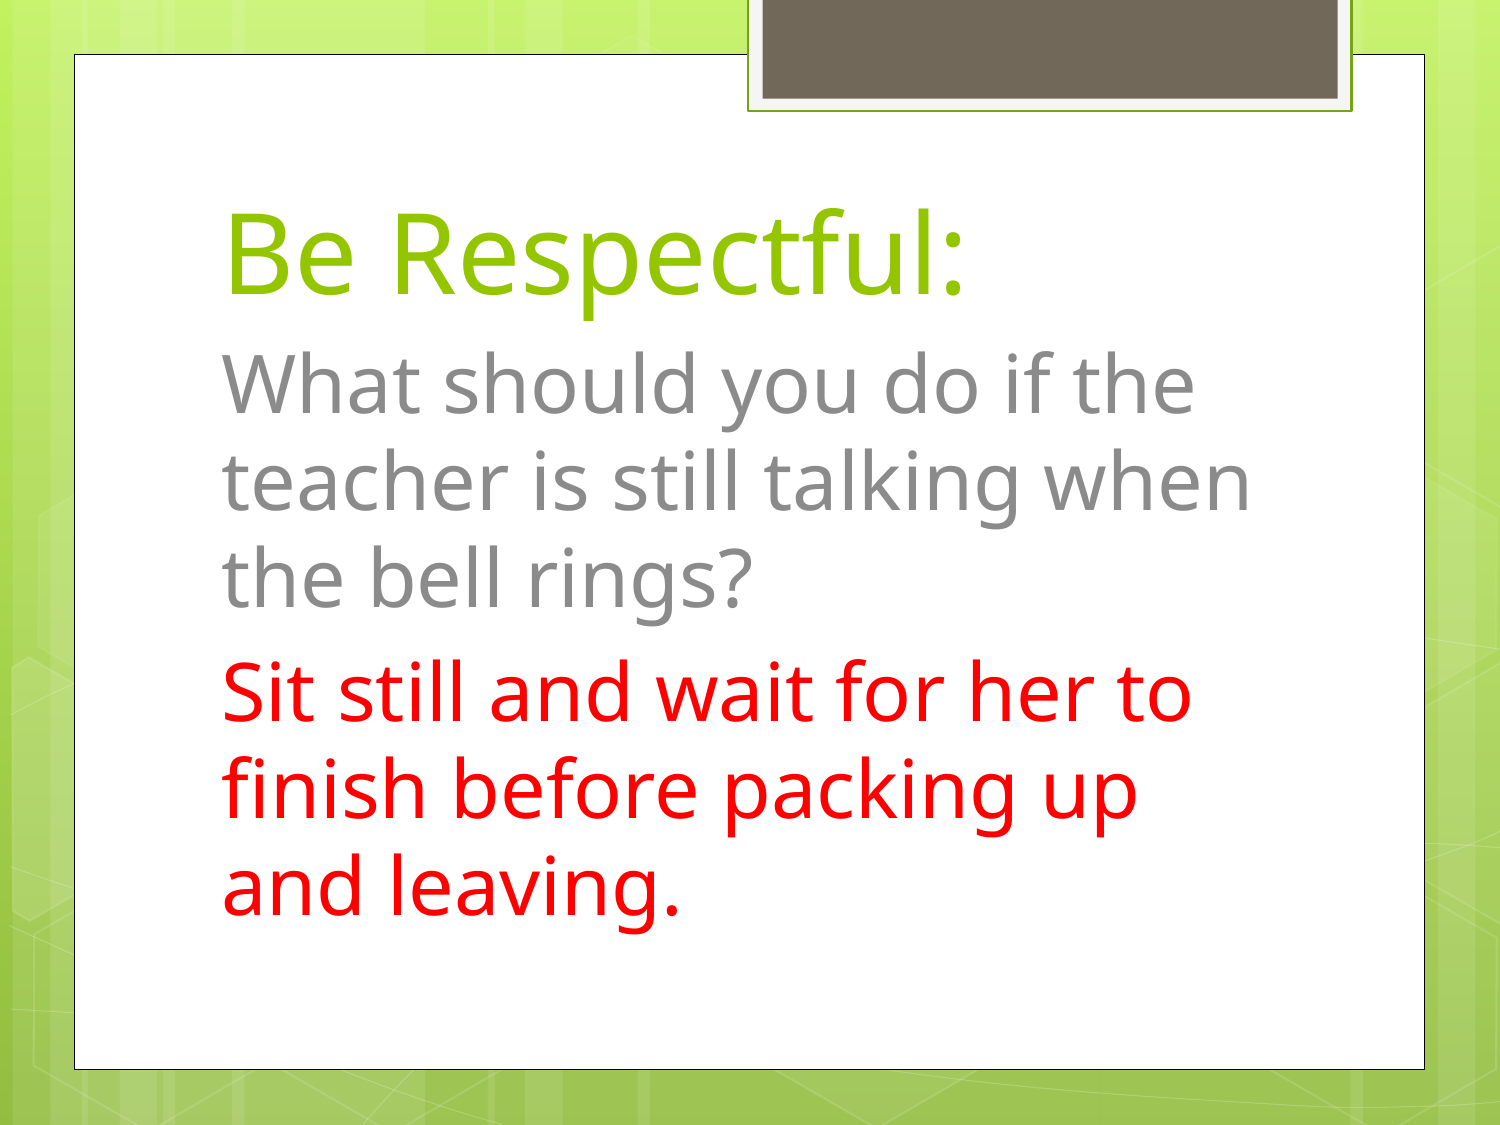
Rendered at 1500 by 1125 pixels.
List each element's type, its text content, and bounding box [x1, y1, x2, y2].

list What should you do if the teacher is still talking when the bell rings? Sit still and wait for her to finish before packing up and leaving. [206, 324, 1296, 950]
title Be Respectful: [206, 174, 1296, 324]
